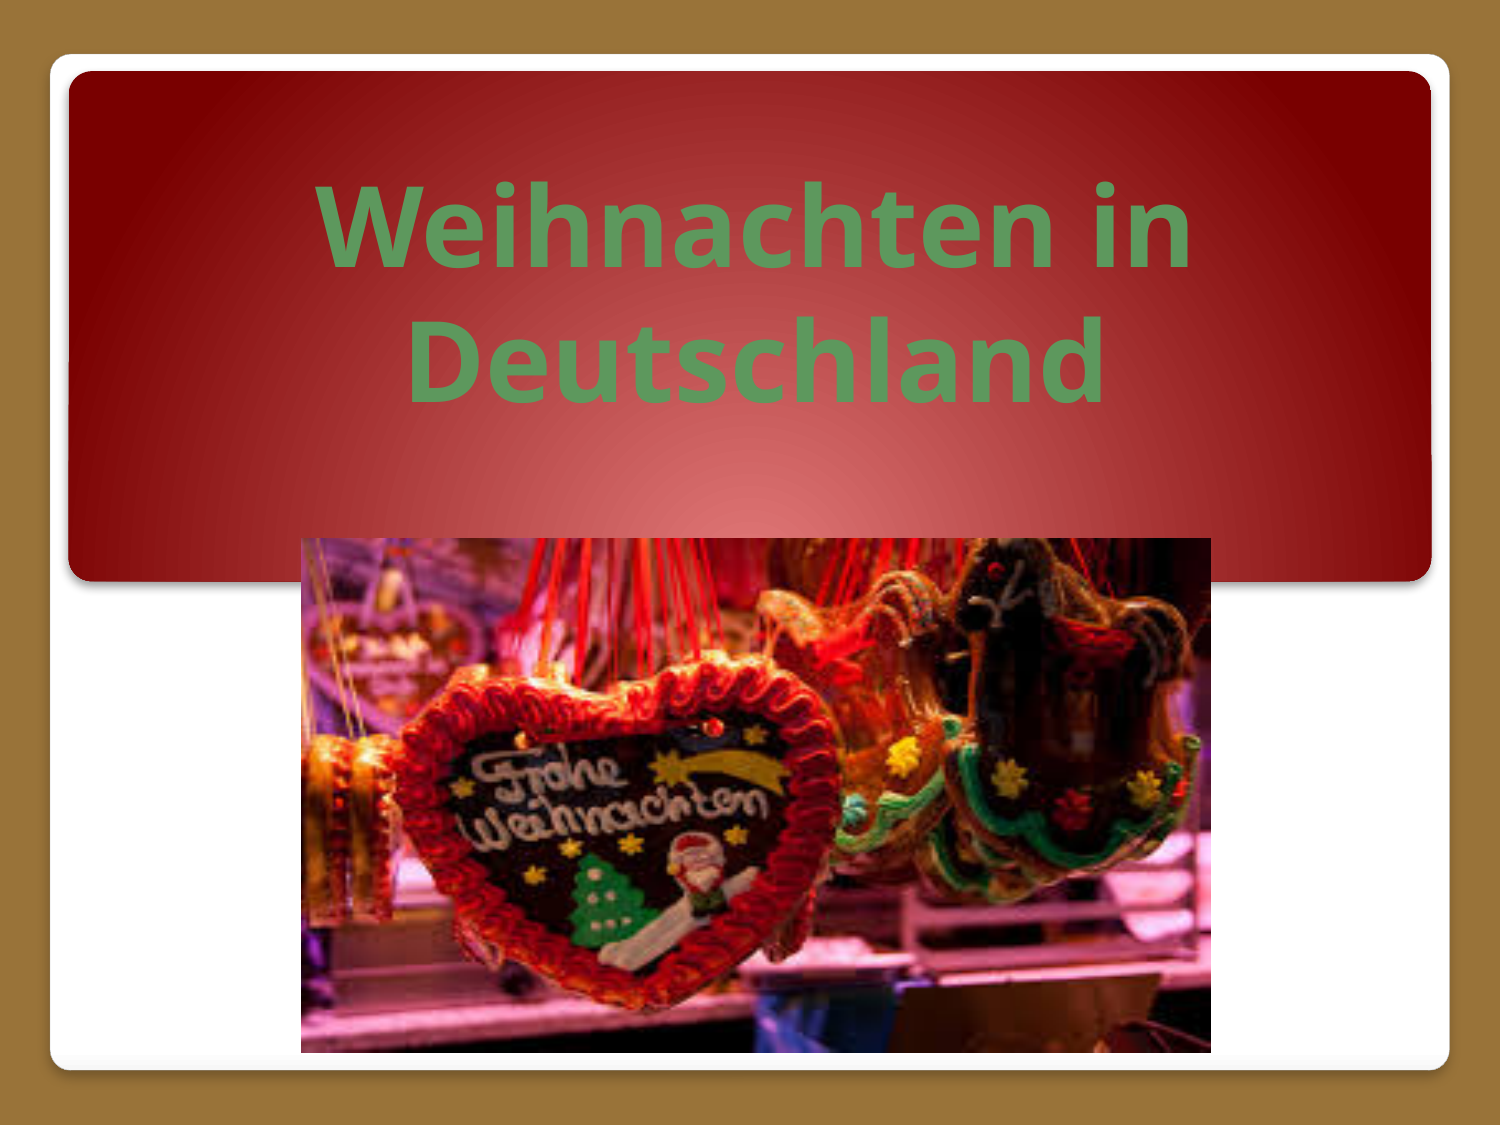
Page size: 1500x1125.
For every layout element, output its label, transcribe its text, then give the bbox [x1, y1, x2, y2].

picture [300, 538, 1211, 1054]
title Weihnachten in Deutschland [118, 113, 1394, 433]
